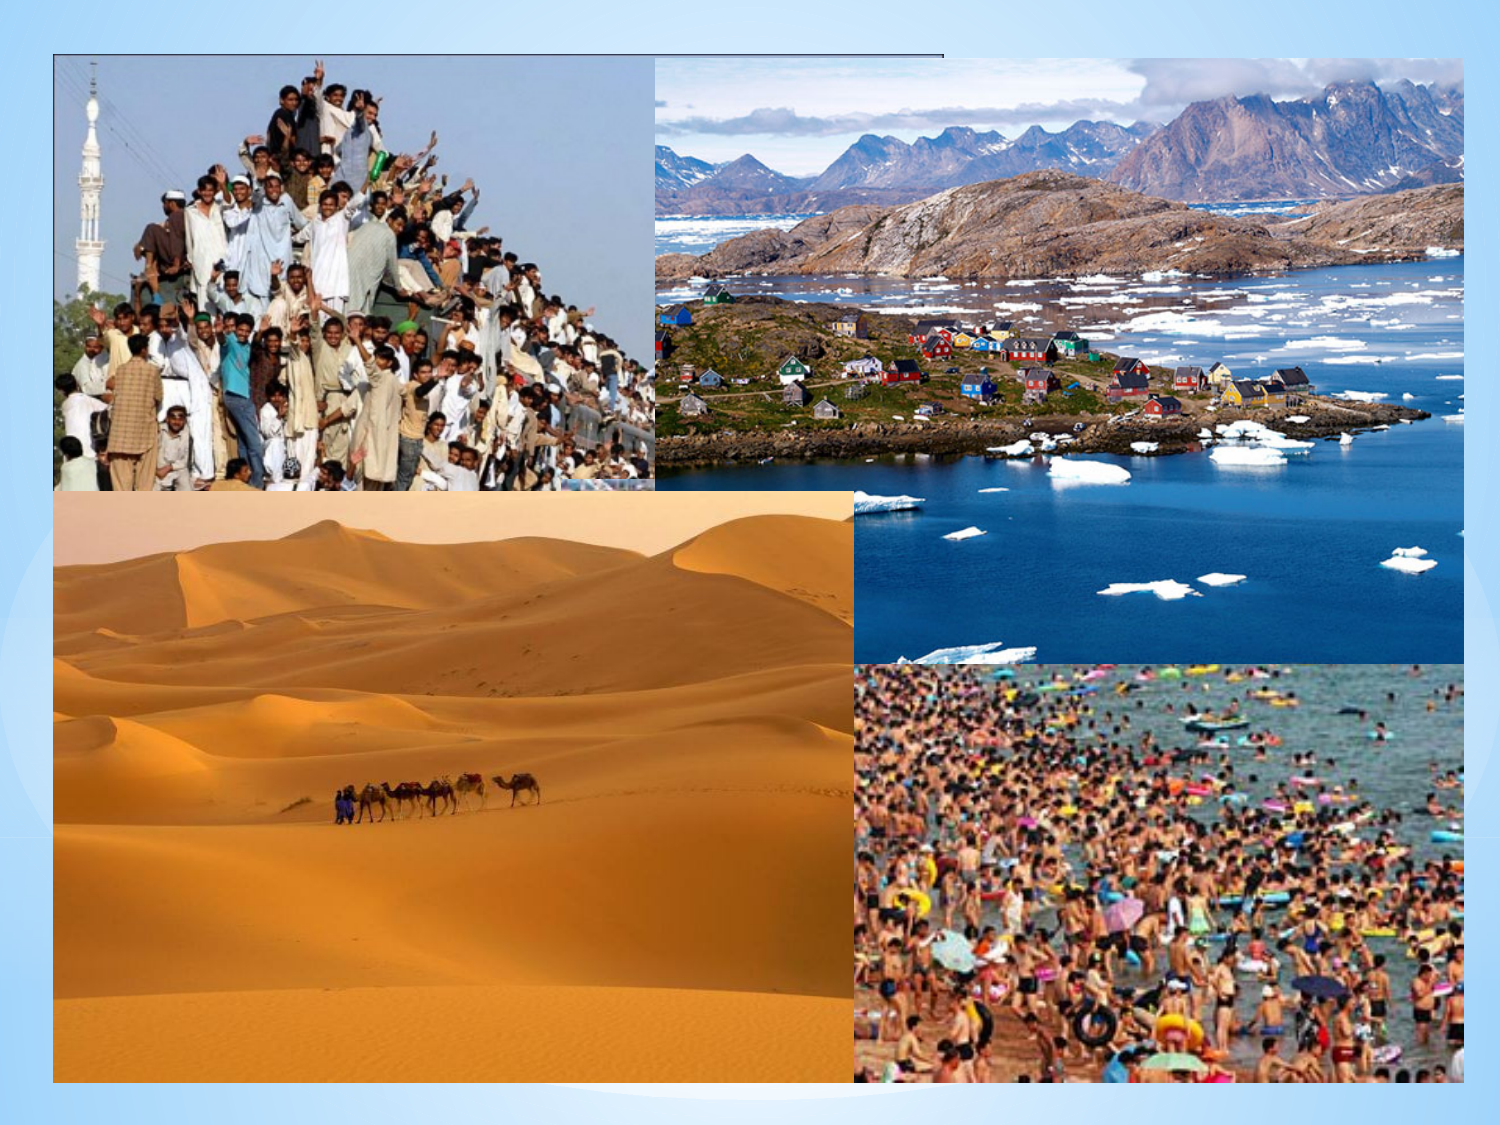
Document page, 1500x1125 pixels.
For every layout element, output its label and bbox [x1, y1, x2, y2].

picture [52, 54, 1464, 1083]
